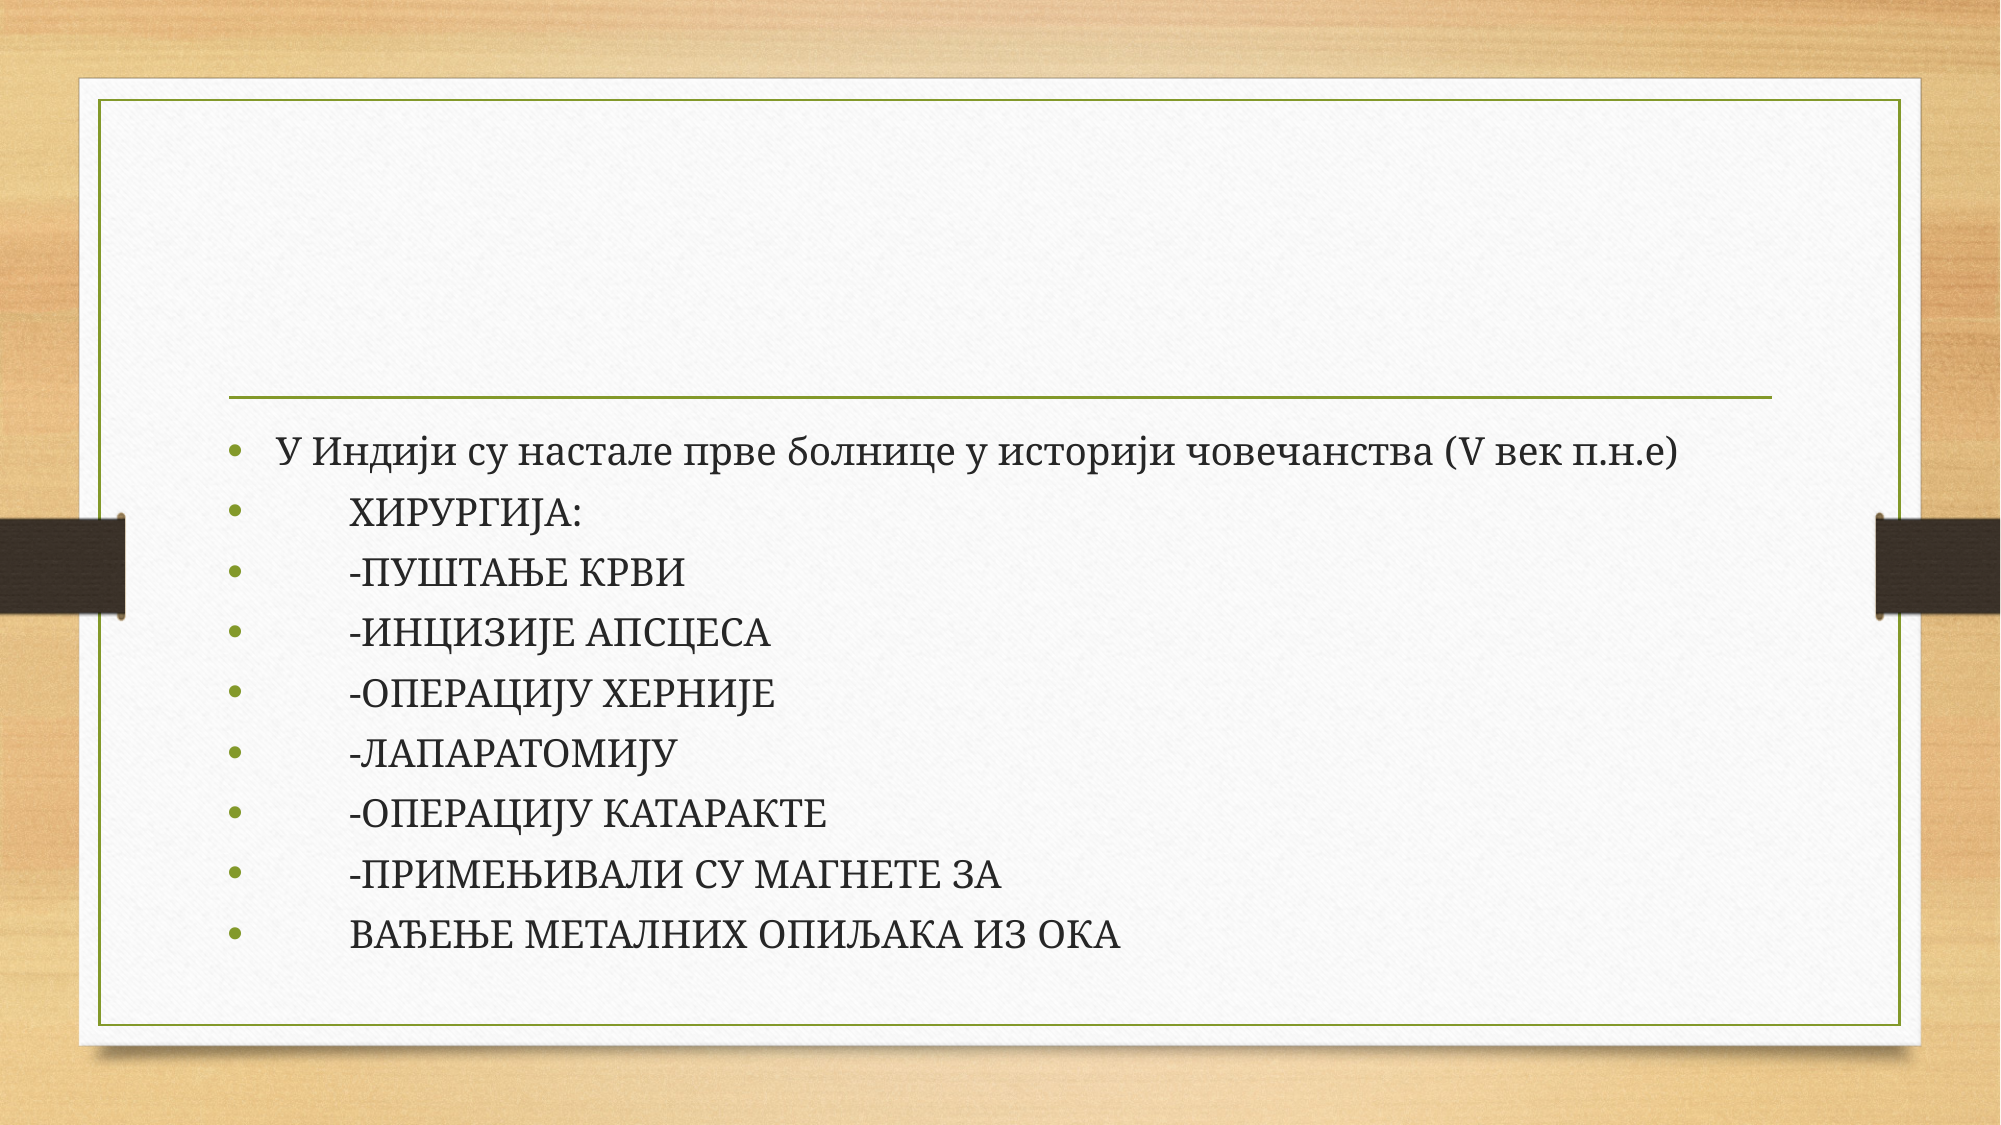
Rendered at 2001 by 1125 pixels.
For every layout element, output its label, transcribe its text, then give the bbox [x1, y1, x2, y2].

list У Индији су настале прве болнице у историји човечанства (V век п.н.е) ХИРУРГИЈА: -ПУШТАЊЕ КРВИ -ИНЦИЗИЈЕ АПСЦЕСА -ОПЕРАЦИЈУ ХЕРНИЈЕ -ЛАПАРАТОМИЈУ -ОПЕРАЦИЈУ КАТАРАКТЕ -ПРИМЕЊИВАЛИ СУ МАГНЕТЕ ЗА ВАЂЕЊЕ МЕТАЛНИХ ОПИЉАКА ИЗ ОКА [212, 419, 1788, 964]
picture [0, 0, 2001, 1125]
